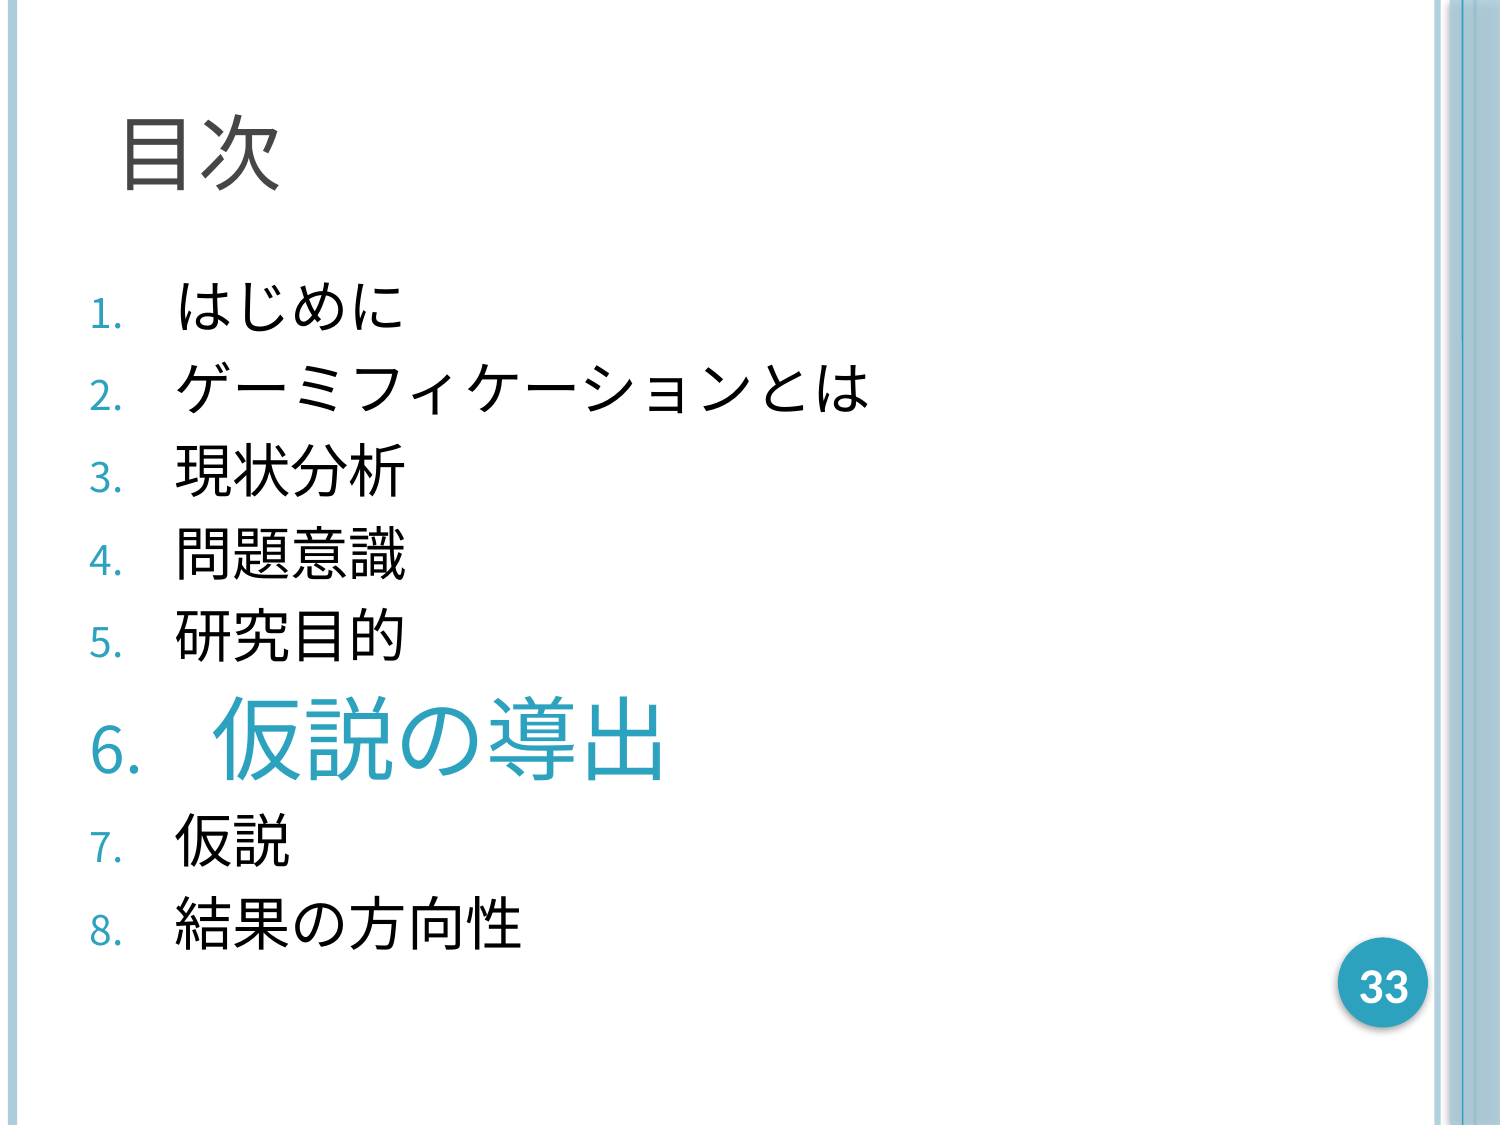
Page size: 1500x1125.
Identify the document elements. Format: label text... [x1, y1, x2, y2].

title 目次 [100, 90, 339, 209]
list はじめに ゲーミフィケーションとは 現状分析 問題意識 研究目的 仮説の導出 仮説 結果の方向性 [75, 262, 1300, 1062]
slide_number 33 [1333, 940, 1434, 1027]
